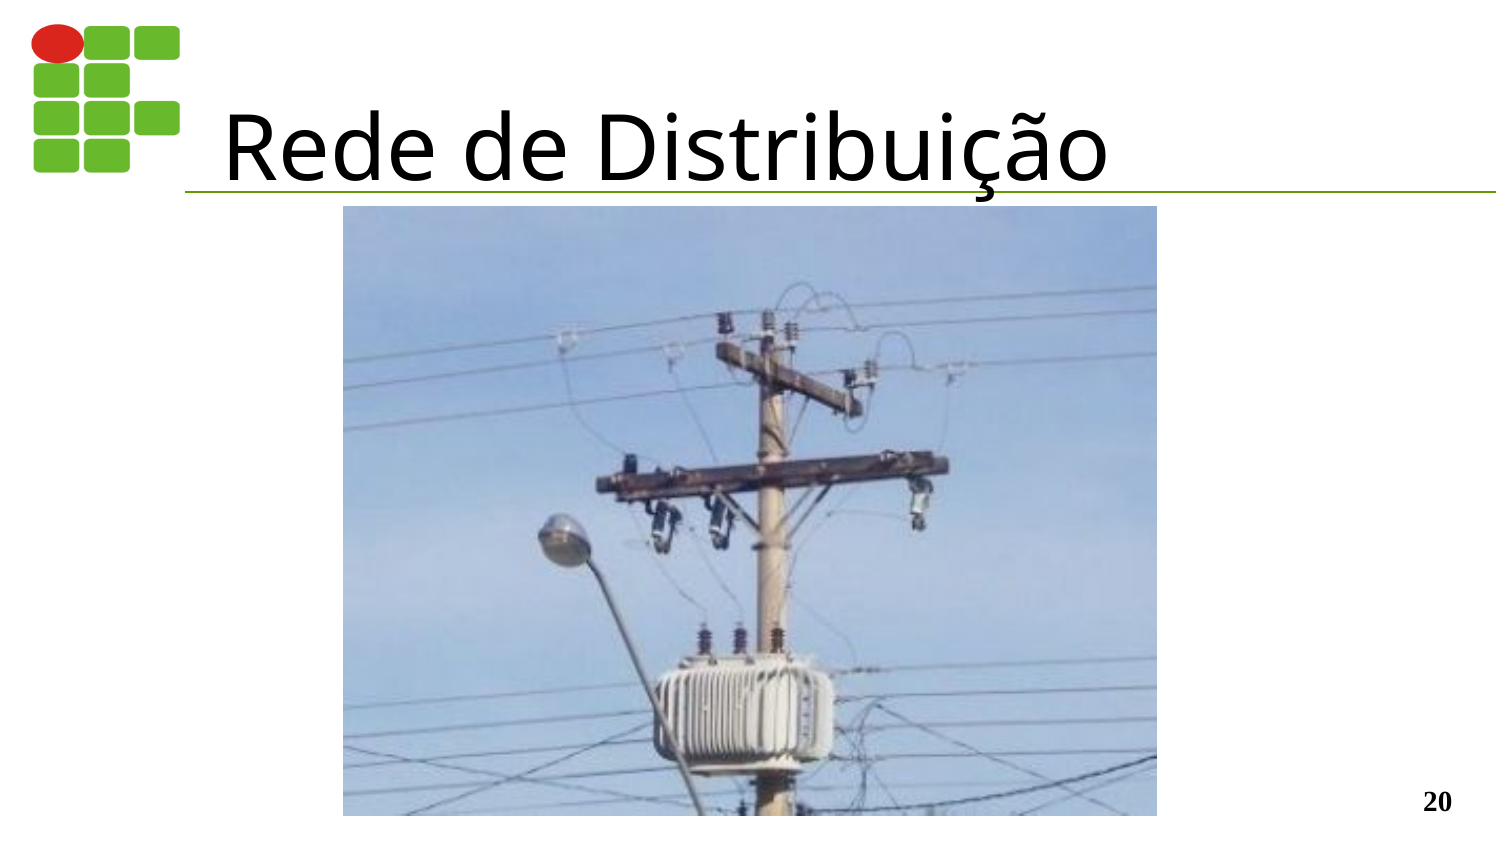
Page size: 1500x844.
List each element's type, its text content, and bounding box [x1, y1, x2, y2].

title Rede de Distribuição [206, 26, 1468, 207]
text_box ‹#› [1156, 768, 1468, 825]
picture [29, 23, 182, 174]
picture [343, 205, 1157, 817]
